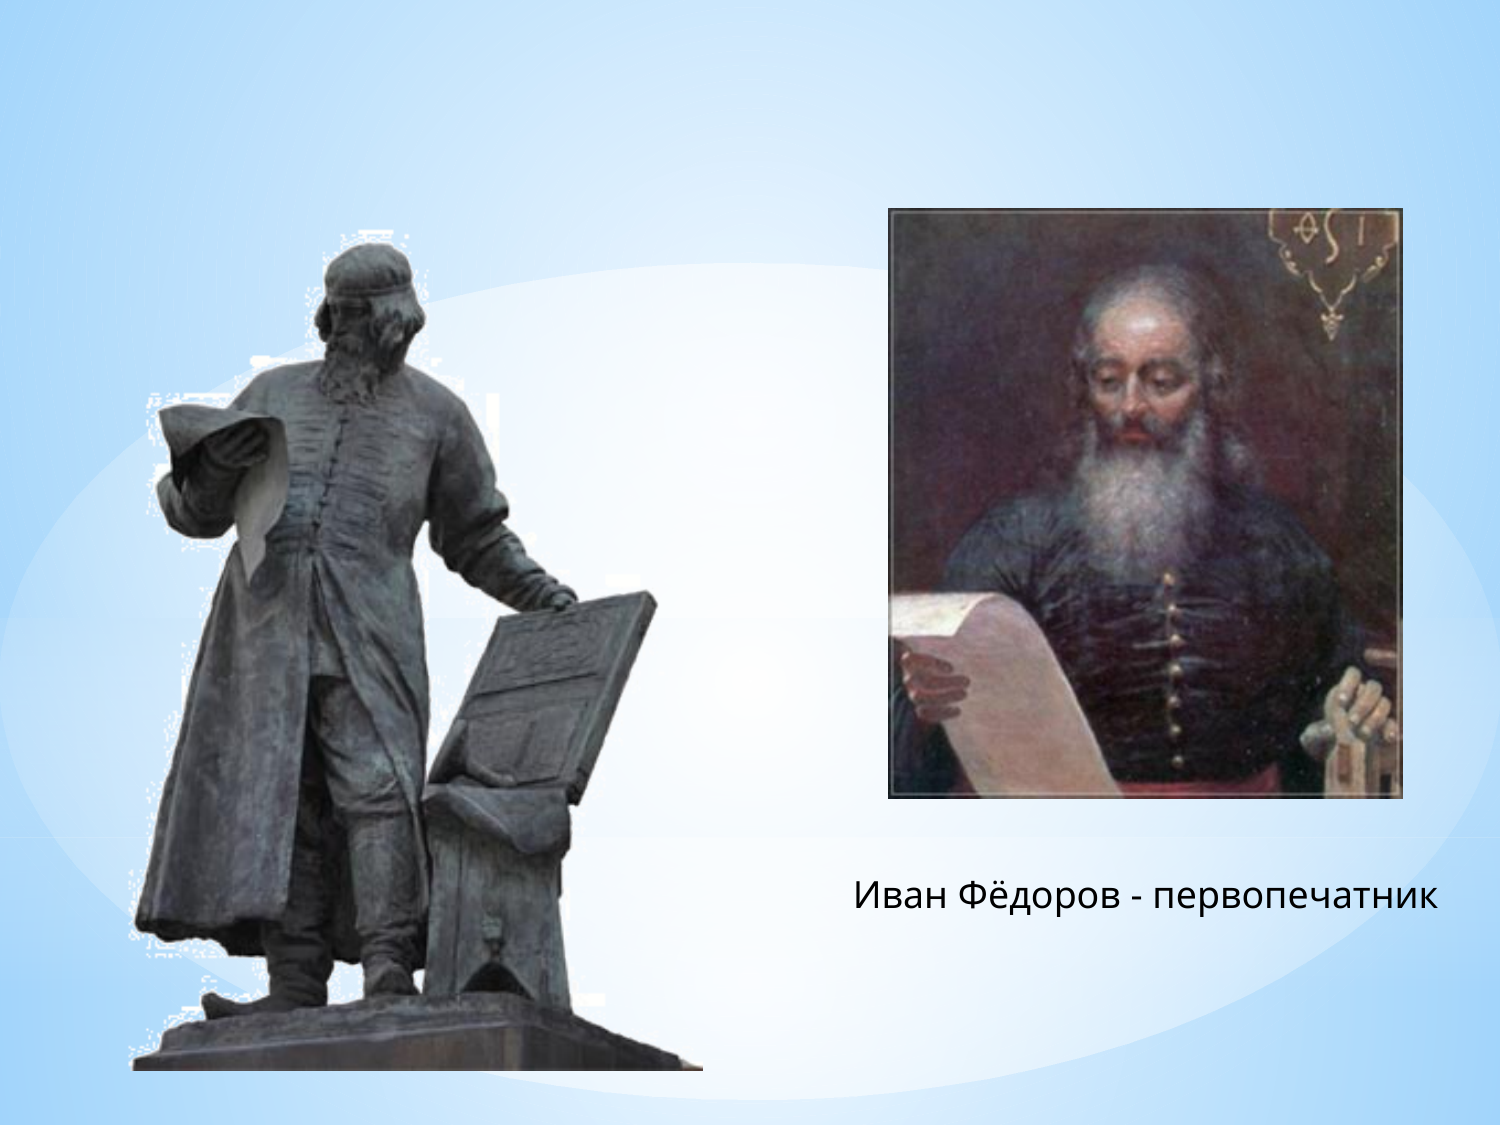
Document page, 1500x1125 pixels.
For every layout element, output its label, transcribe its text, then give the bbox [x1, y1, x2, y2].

picture [888, 207, 1404, 799]
picture [41, 75, 703, 1071]
text_box Иван Фёдоров - первопечатник [838, 863, 1454, 924]
